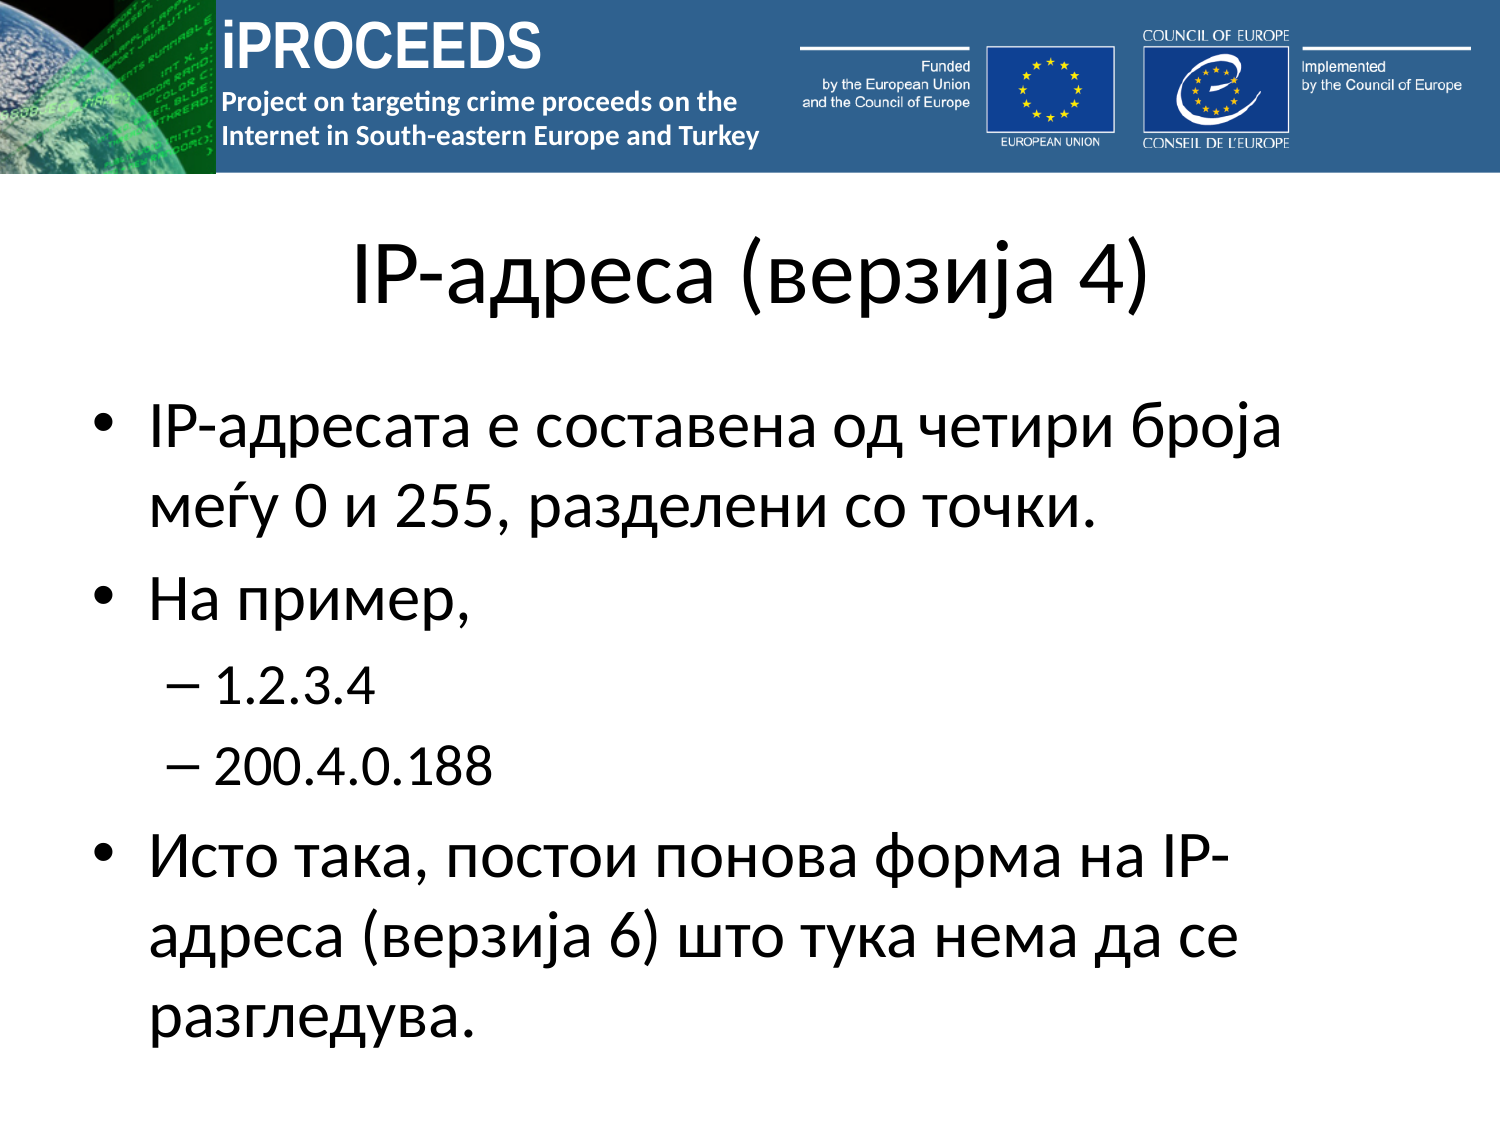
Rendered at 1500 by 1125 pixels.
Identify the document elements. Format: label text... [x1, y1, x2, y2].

title IP-адреса (верзија 4) [76, 172, 1427, 361]
list IP-адресата е составена од четири броја меѓу 0 и 255, разделени со точки. На пример, 1.2.3.4 200.4.0.188 Исто така, постои понова форма на IP-адреса (верзија 6) што тука нема да се разгледува. [76, 373, 1427, 1017]
picture [800, 30, 1471, 148]
picture [0, 0, 216, 174]
